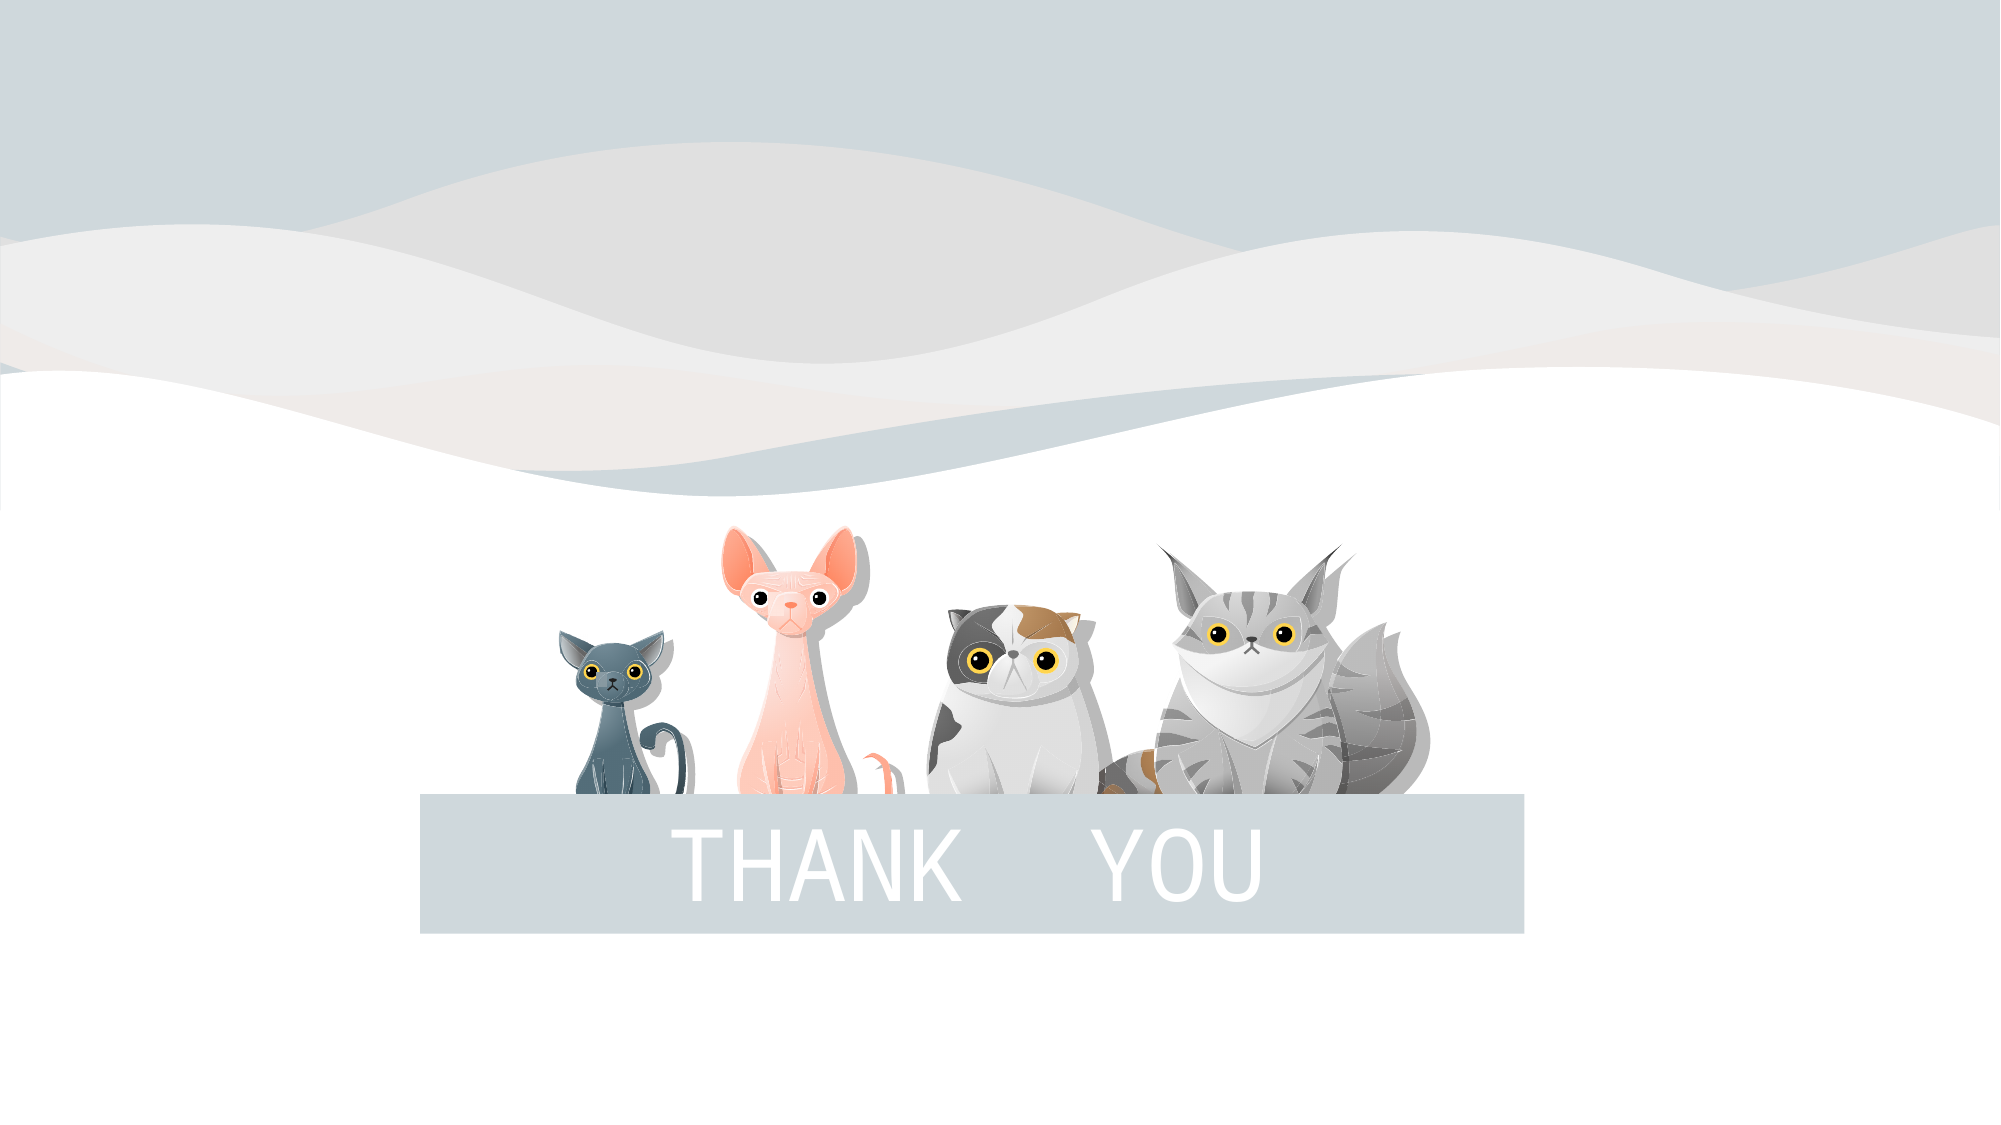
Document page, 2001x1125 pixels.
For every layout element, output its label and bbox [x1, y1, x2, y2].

text_box [0, 0, 2000, 1125]
text_box [420, 794, 1525, 934]
picture [500, 479, 1445, 794]
